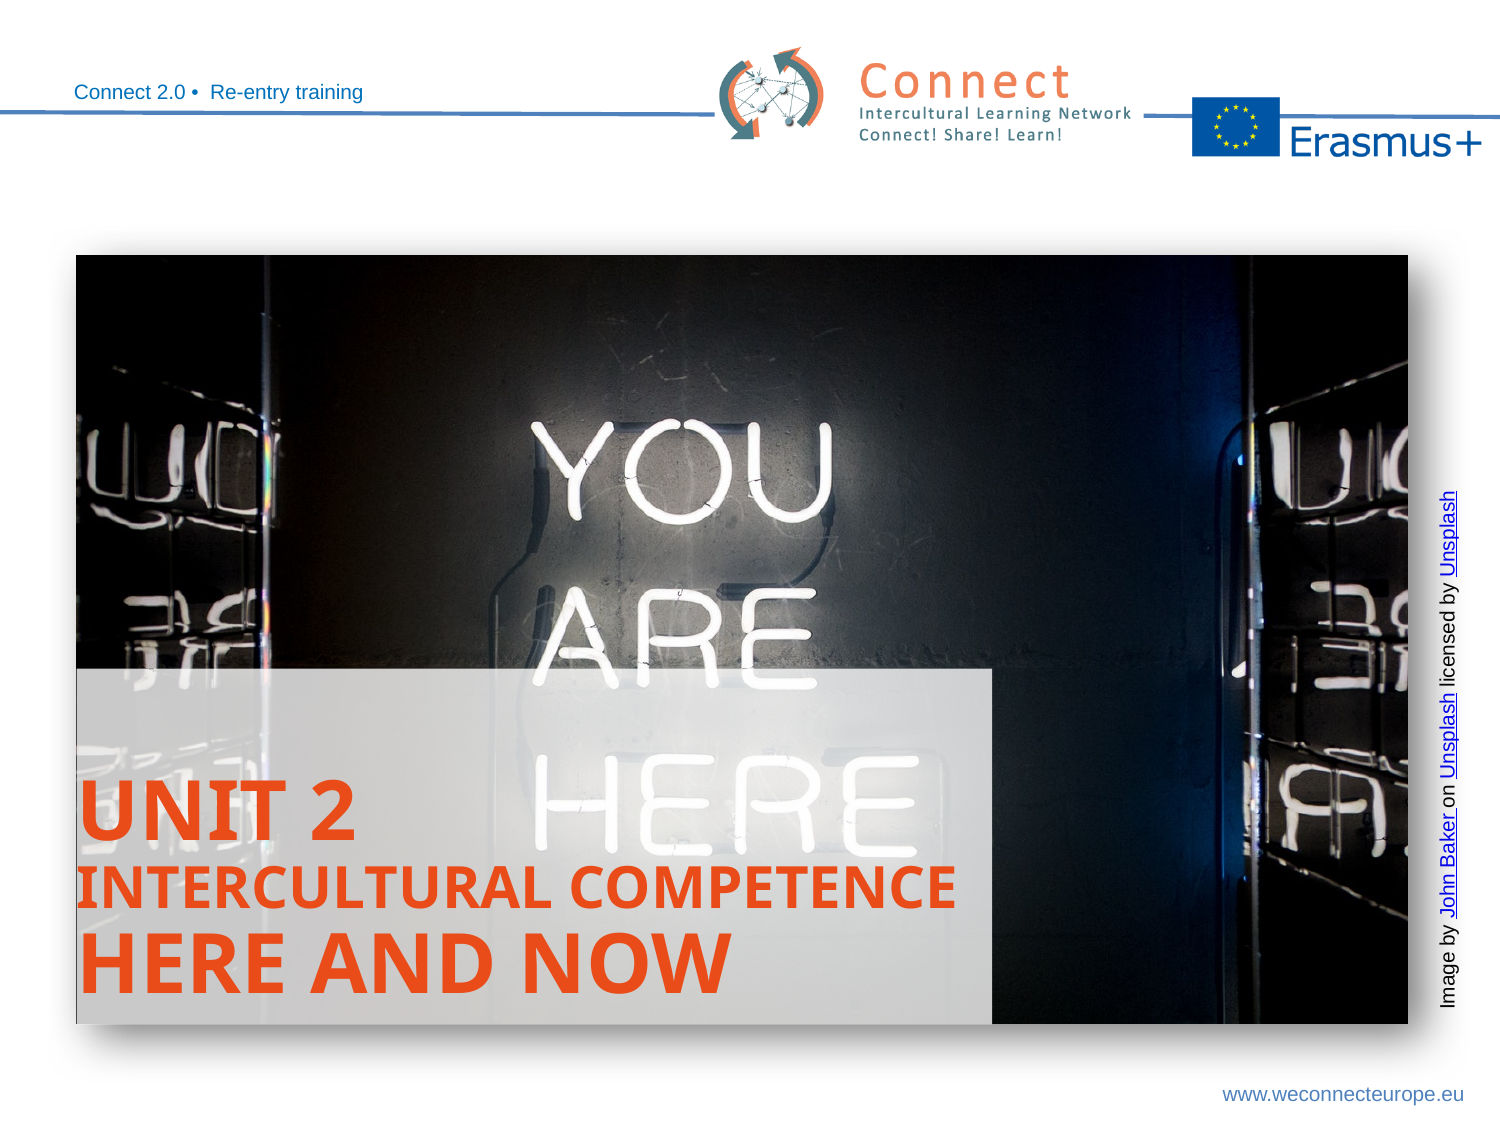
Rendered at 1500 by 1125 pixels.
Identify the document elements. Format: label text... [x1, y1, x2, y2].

picture [1175, 80, 1498, 173]
text_box Image by John Baker on Unsplash licensed by Unsplash [1455, 420, 1466, 1025]
picture [76, 255, 1409, 1024]
picture [714, 42, 1144, 153]
